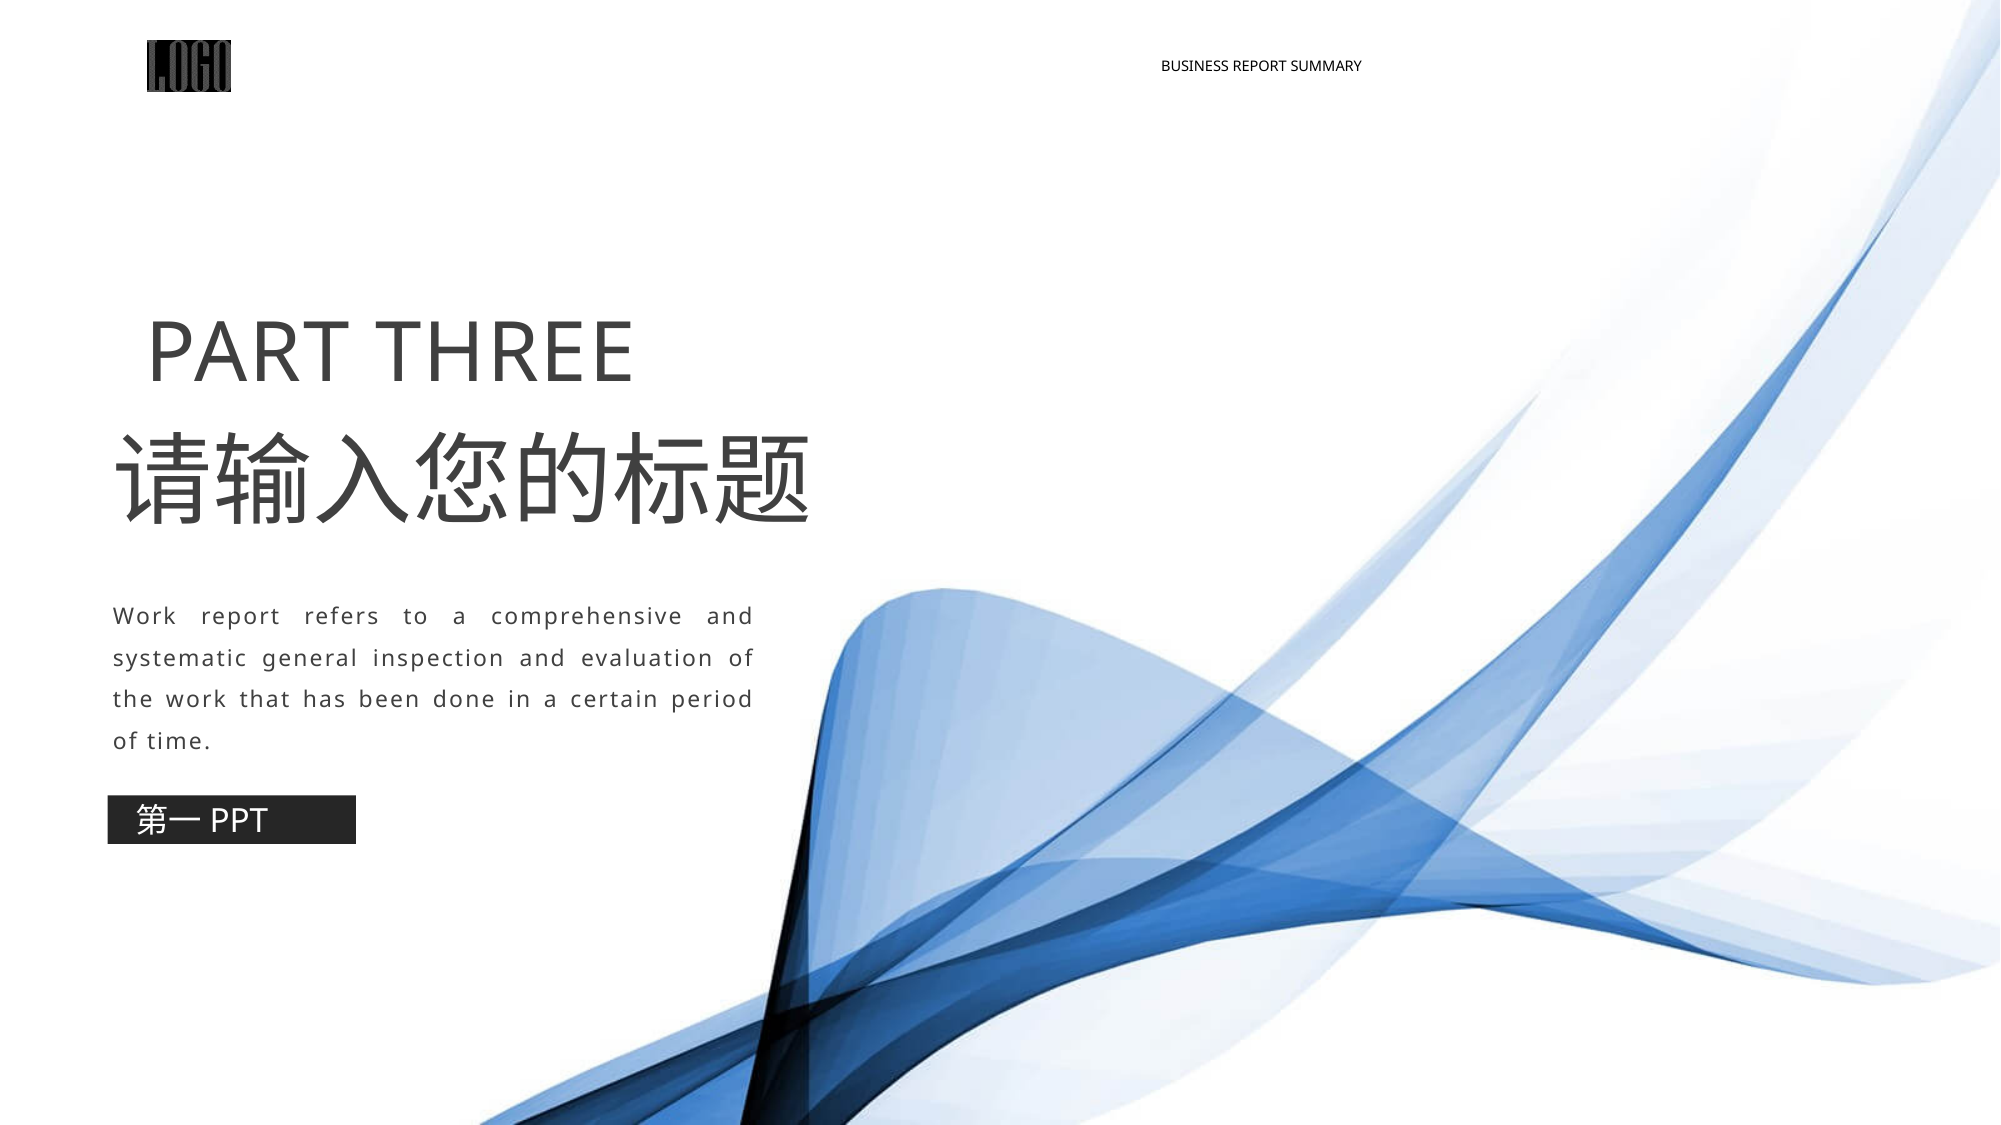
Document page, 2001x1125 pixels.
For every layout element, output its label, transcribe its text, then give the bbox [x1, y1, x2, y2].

text_box Work report refers to a comprehensive and systematic general inspection and evaluation of the work that has been done in a certain period of time. [98, 579, 771, 762]
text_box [107, 791, 356, 847]
text_box BUSINESS REPORT SUMMARY [1146, 49, 1766, 83]
text_box 请输入您的标题 [98, 408, 938, 544]
text_box PART THREE [130, 290, 651, 406]
picture [0, 0, 2001, 1125]
